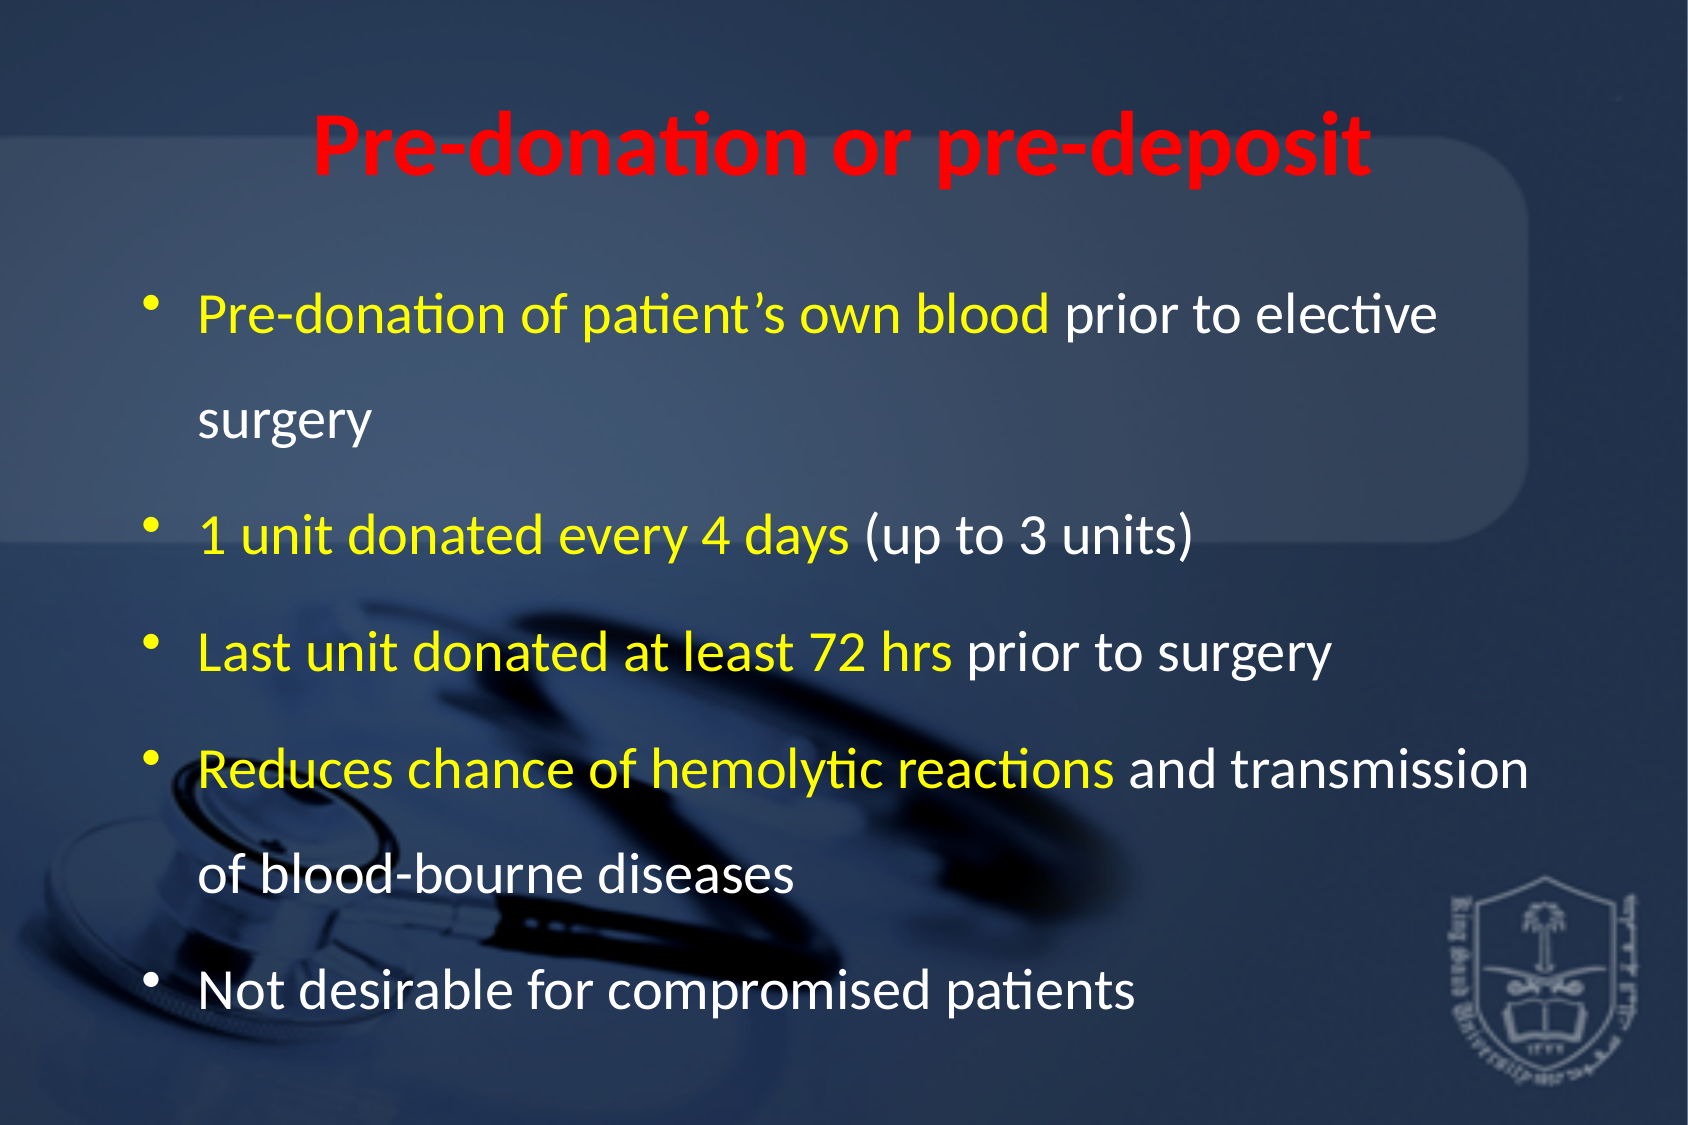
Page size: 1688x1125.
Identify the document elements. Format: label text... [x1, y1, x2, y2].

list Pre-donation of patient’s own blood prior to elective surgery 1 unit donated every 4 days (up to 3 units) Last unit donated at least 72 hrs prior to surgery Reduces chance of hemolytic reactions and transmission of blood-bourne diseases Not desirable for compromised patients [126, 232, 1561, 908]
title Pre-donation or pre-deposit [84, 45, 1604, 233]
picture [0, 0, 1688, 1125]
